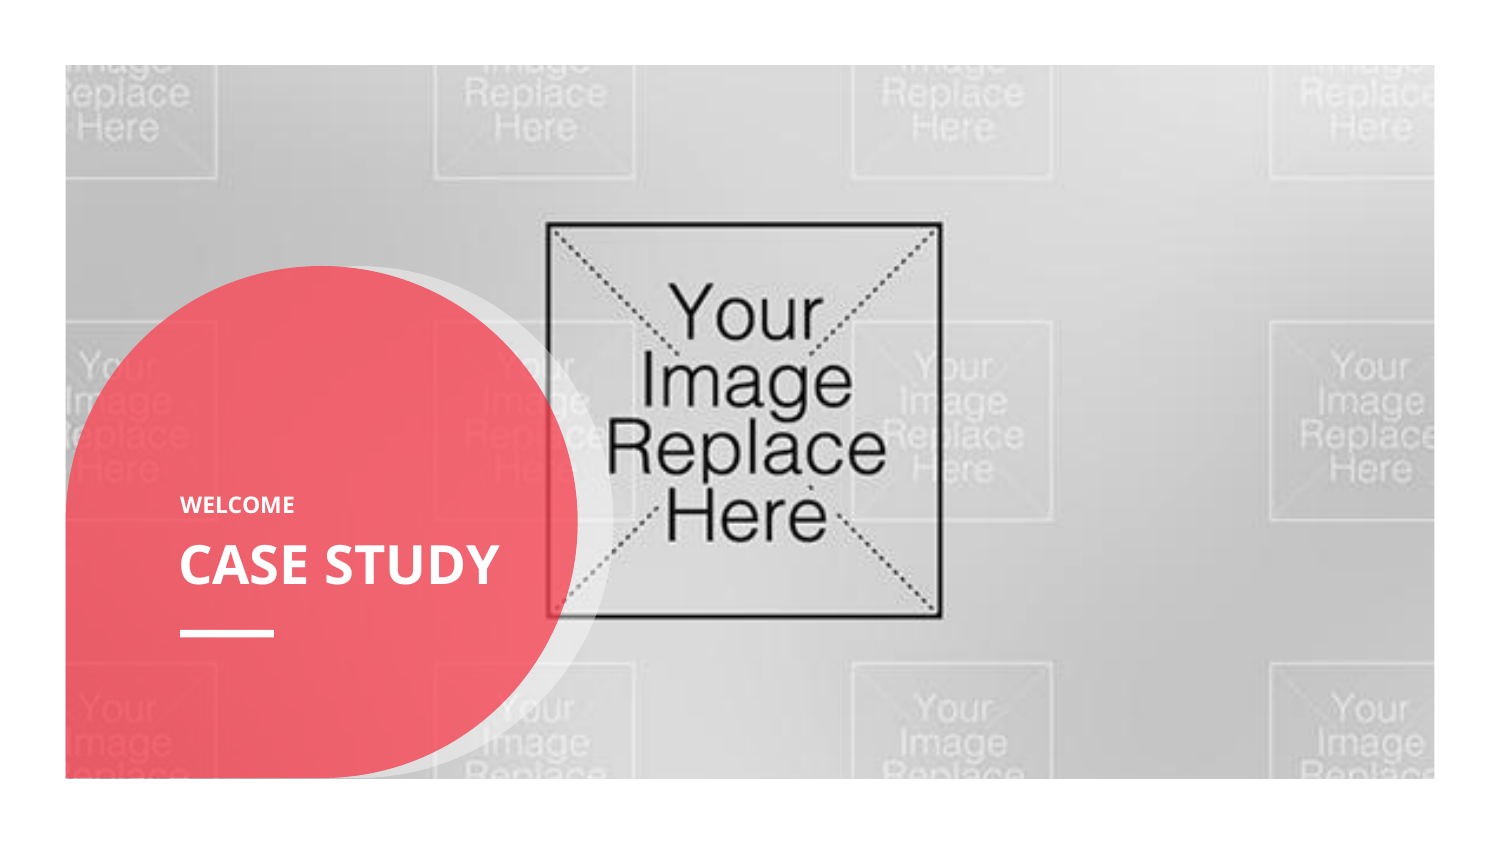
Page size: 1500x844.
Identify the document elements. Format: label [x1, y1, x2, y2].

picture [65, 65, 1435, 779]
text_box [166, 484, 594, 638]
